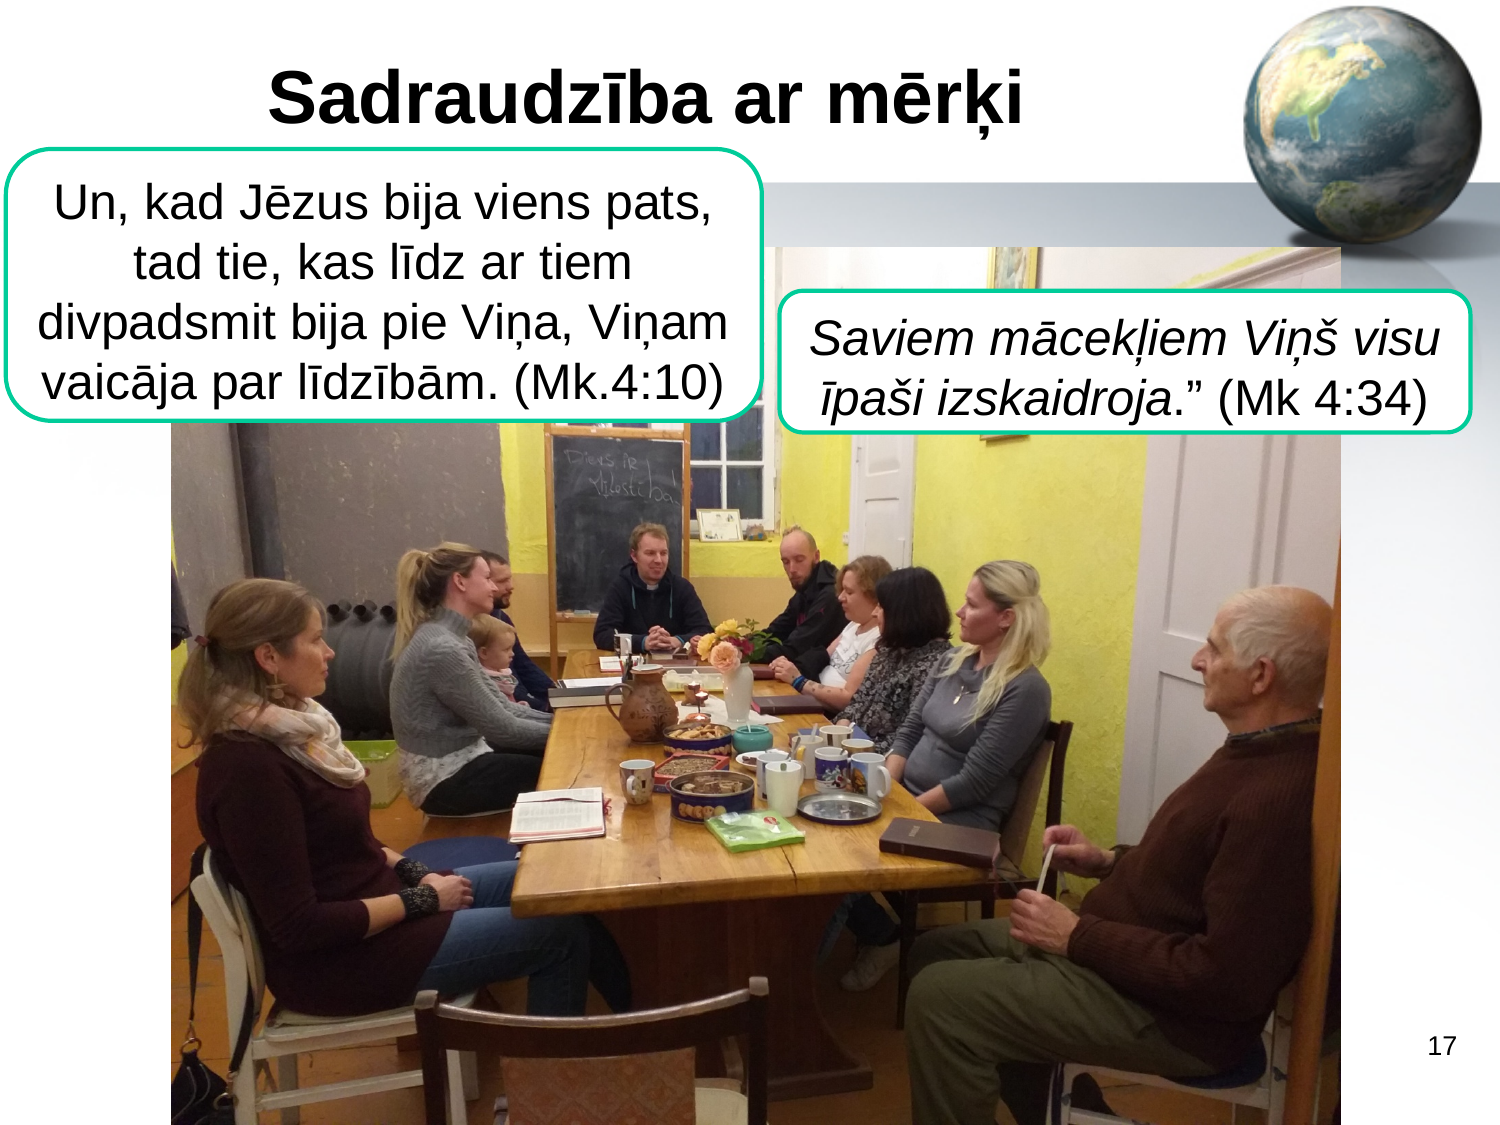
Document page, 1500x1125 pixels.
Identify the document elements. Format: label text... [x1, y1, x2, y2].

title Sadraudzība ar mērķi [46, 0, 1247, 188]
text_box Saviem mācekļiem Viņš visu īpaši izskaidroja.” (Mk 4:34) [1345, 288, 1473, 435]
text_box Un, kad Jēzus bija viens pats, tad tie, kas līdz ar tiem divpadsmit bija pie Viņa, Viņam vaicāja par līdzībām. (Mk.4:10) [3, 146, 764, 423]
slide_number 17 [1345, 1020, 1473, 1096]
picture [0, 0, 1500, 1125]
